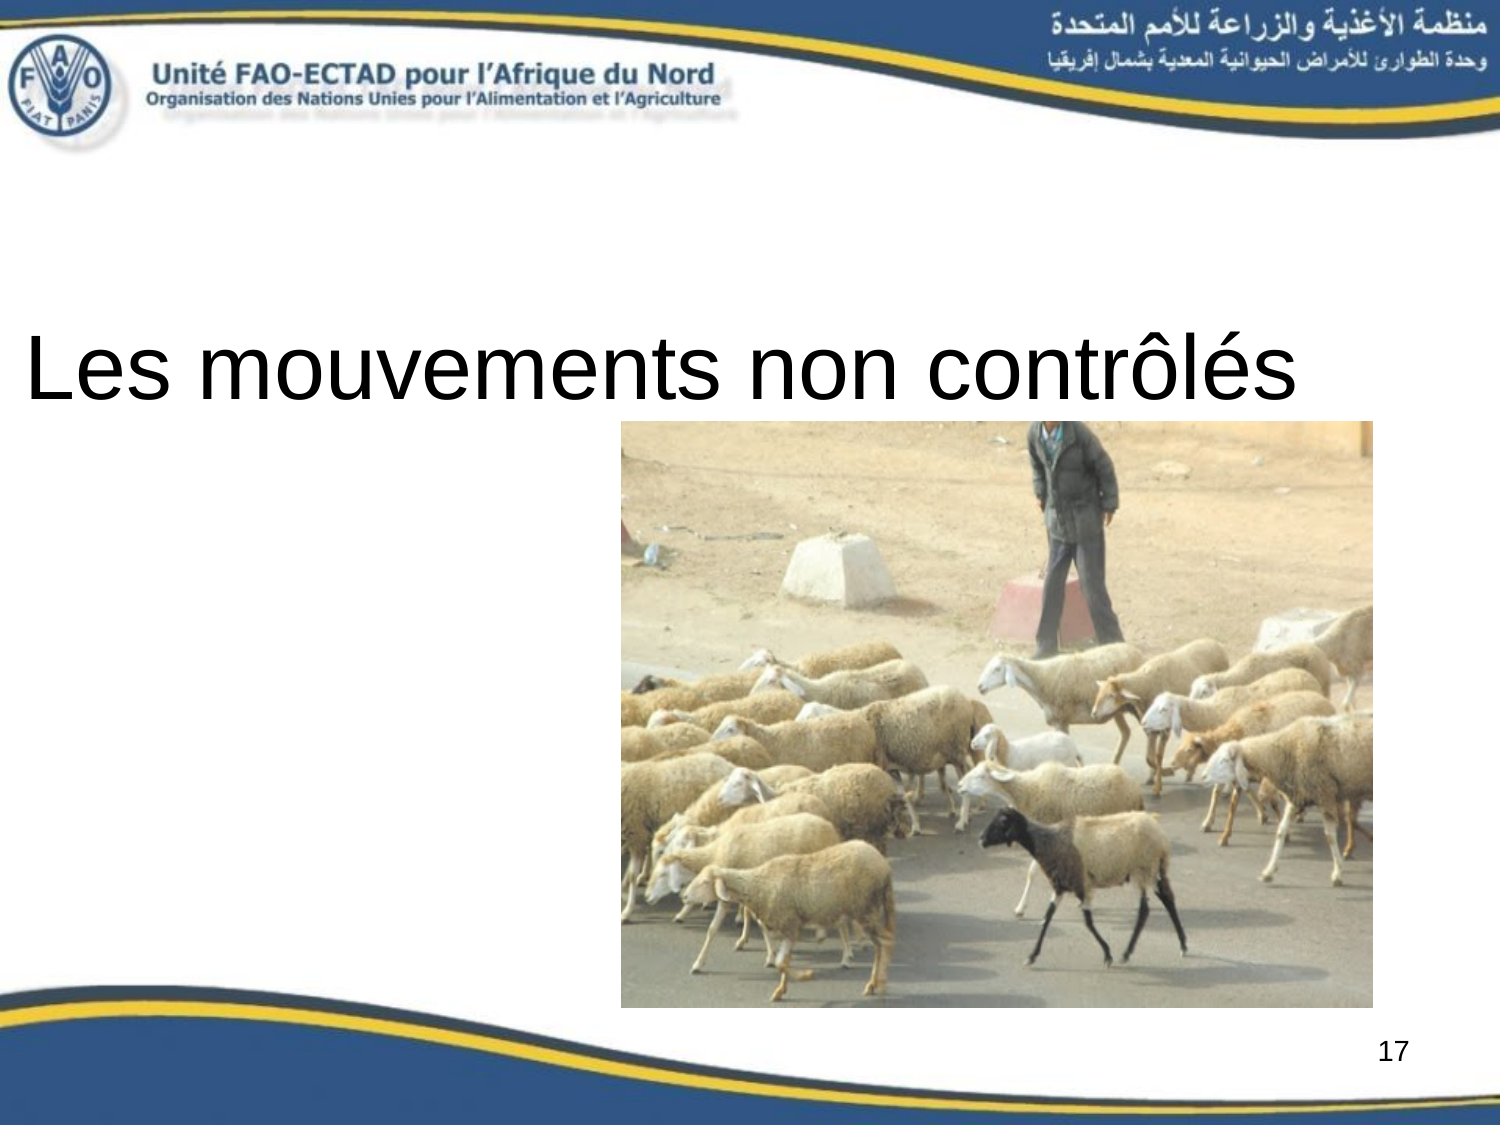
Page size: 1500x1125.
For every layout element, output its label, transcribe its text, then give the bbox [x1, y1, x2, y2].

picture [0, 0, 1500, 1125]
title Les mouvements non contrôlés [0, 198, 1351, 528]
slide_number 17 [1074, 1024, 1426, 1103]
